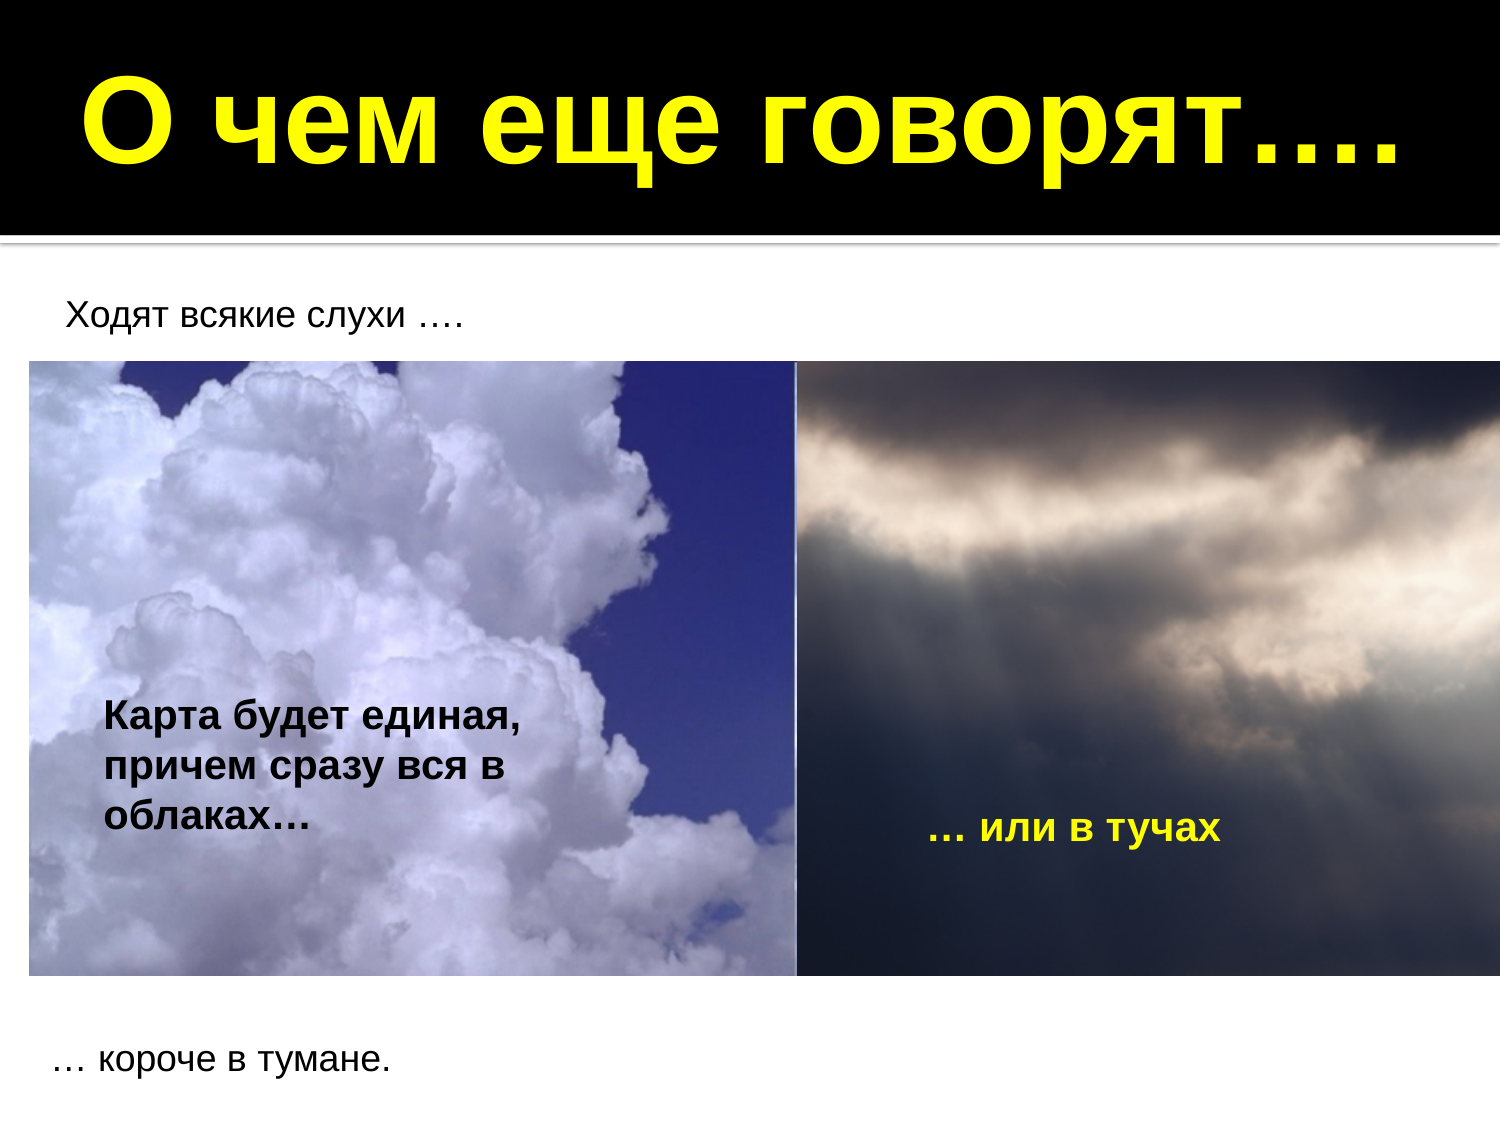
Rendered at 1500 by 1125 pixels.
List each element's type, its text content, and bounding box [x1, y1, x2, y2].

text_box … короче в тумане. [35, 1026, 407, 1086]
text_box О чем еще говорят…. [64, 30, 1456, 196]
text_box Ходят всякие слухи …. [50, 282, 491, 342]
picture [29, 361, 1500, 977]
